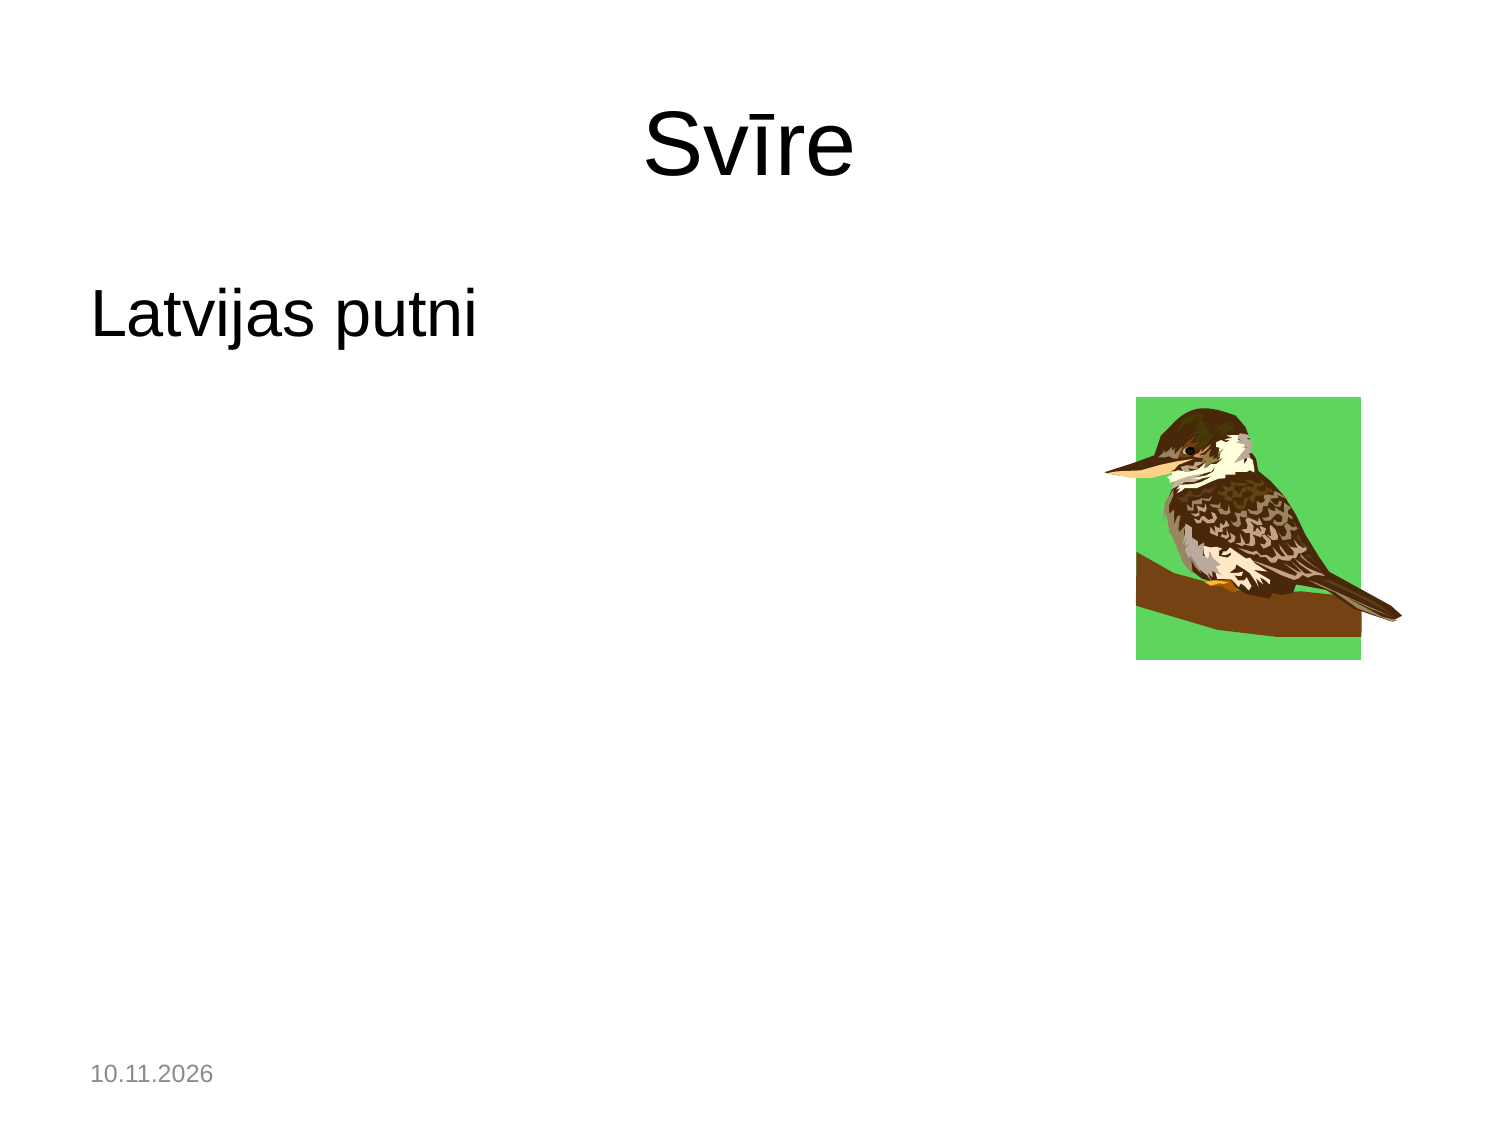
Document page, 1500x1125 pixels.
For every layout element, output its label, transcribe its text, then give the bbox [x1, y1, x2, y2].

title Svīre [74, 44, 1426, 233]
list Latvijas putni [74, 262, 1426, 1006]
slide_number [75, 1042, 425, 1103]
picture [1104, 396, 1403, 660]
